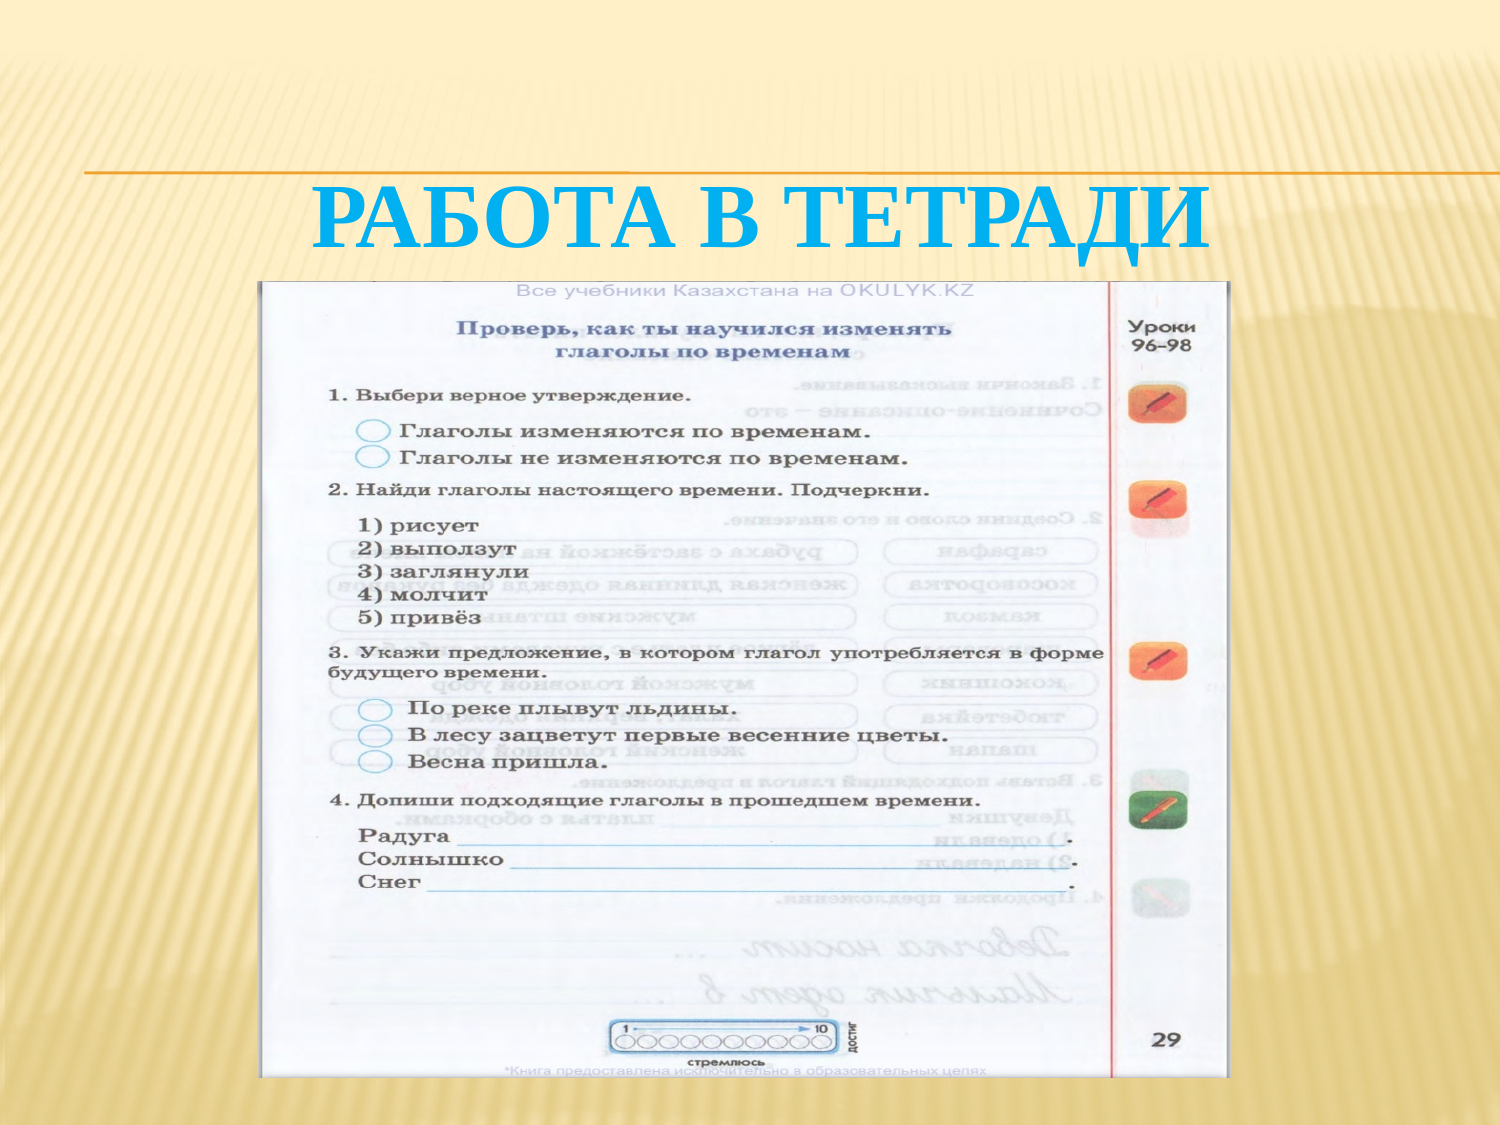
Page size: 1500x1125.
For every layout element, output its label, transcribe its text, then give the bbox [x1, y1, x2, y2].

picture [257, 280, 1231, 1079]
title Работа в тетради [49, 128, 1475, 293]
